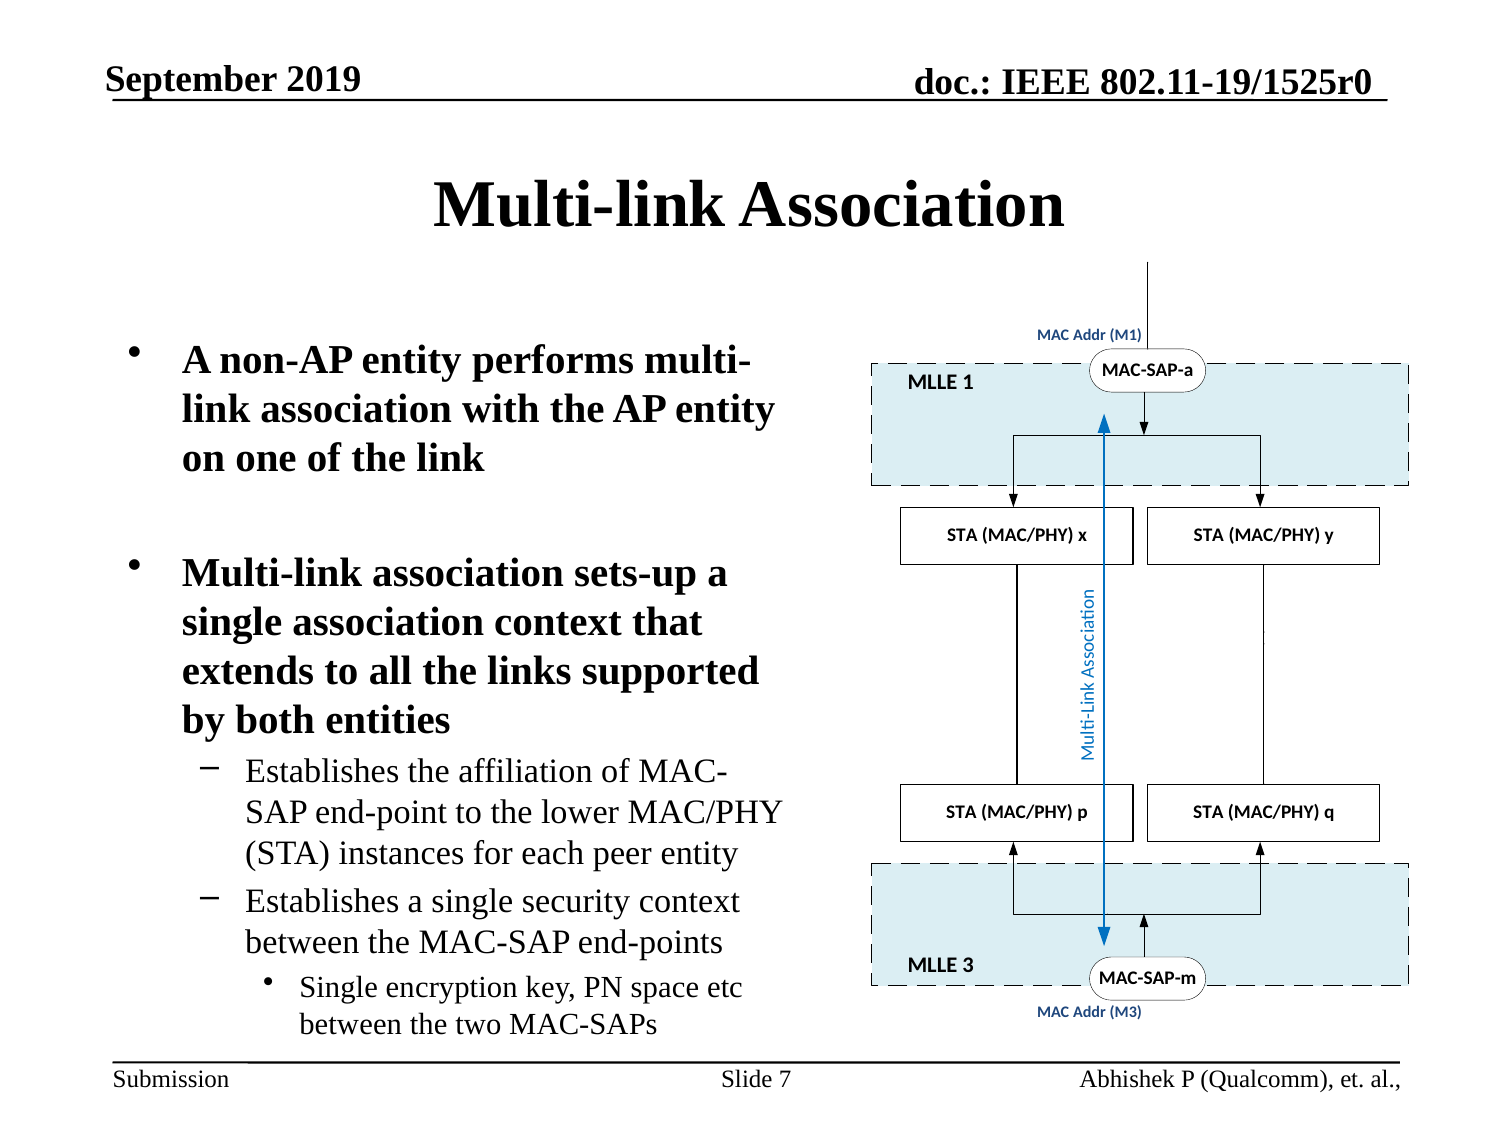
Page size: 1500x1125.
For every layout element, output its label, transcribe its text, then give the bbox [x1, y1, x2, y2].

list A non-AP entity performs multi-link association with the AP entity on one of the link Multi-link association sets-up a single association context that extends to all the links supported by both entities Establishes the affiliation of MAC-SAP end-point to the lower MAC/PHY (STA) instances for each peer entity Establishes a single security context between the MAC-SAP end-points Single encryption key, PN space etc between the two MAC-SAPs [112, 324, 801, 1063]
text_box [868, 259, 1413, 1033]
title Multi-link Association [112, 112, 1388, 288]
footer Abhishek P (Qualcomm), et. al., [949, 1061, 1402, 1093]
slide_number Slide 7 [712, 1061, 801, 1093]
